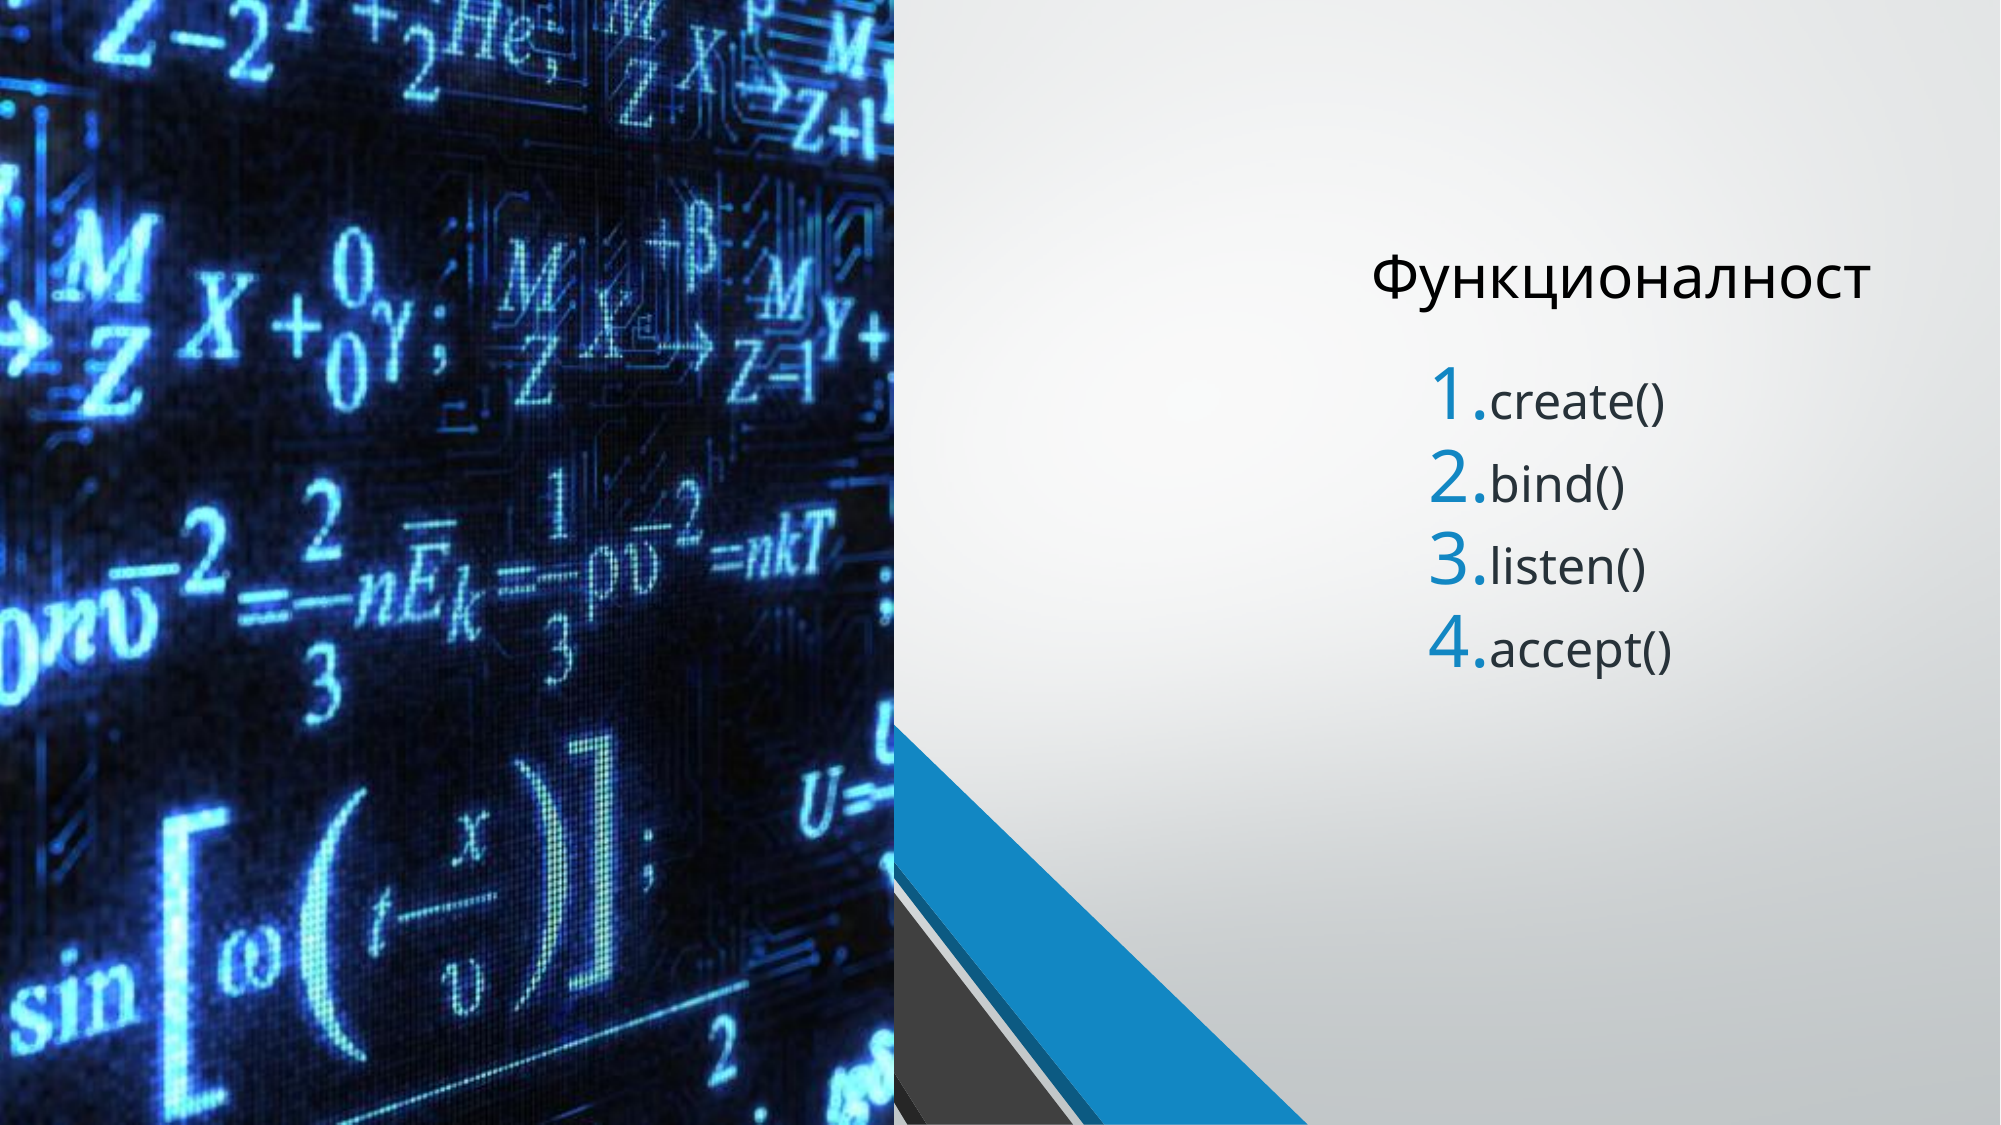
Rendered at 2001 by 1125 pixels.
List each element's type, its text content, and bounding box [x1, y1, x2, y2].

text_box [895, 0, 1308, 1125]
text_box Функционалност [1312, 226, 1887, 391]
text_box [1309, 0, 2000, 1125]
picture [0, 0, 894, 1125]
text_box create() bind() listen() accept() [1413, 267, 1740, 780]
